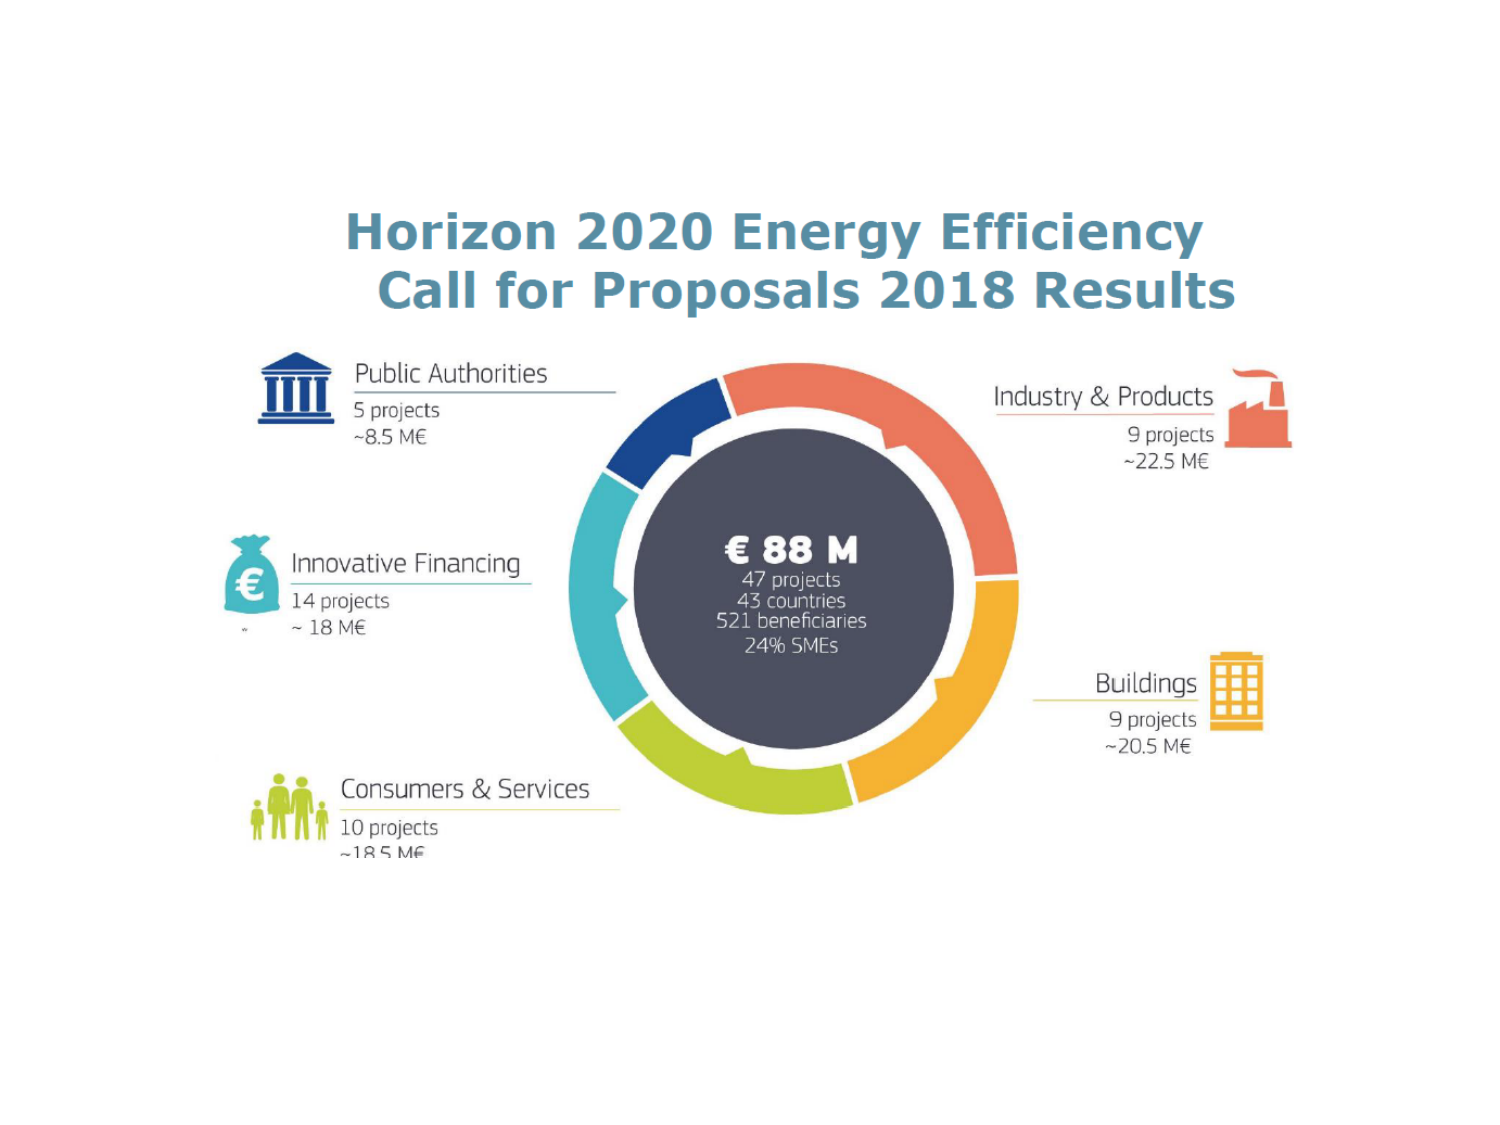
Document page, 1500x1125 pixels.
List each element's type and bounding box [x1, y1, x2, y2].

picture [178, 196, 1322, 859]
